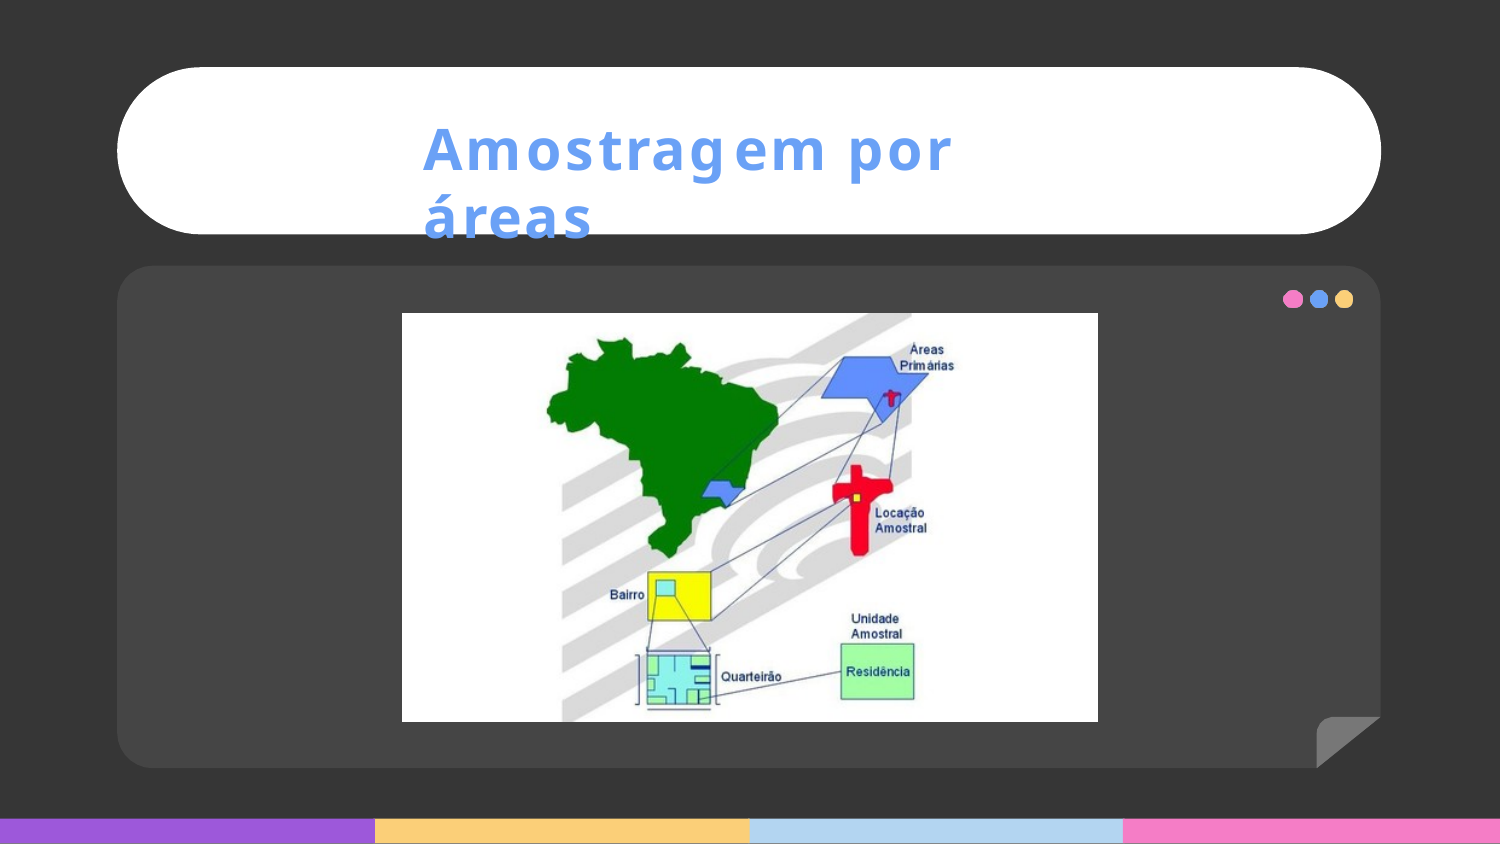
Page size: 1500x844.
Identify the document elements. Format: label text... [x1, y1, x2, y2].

title Amostragem por áreas [421, 110, 1077, 254]
picture [1283, 290, 1303, 308]
picture [402, 313, 1098, 722]
picture [1335, 290, 1353, 308]
picture [1310, 290, 1328, 308]
